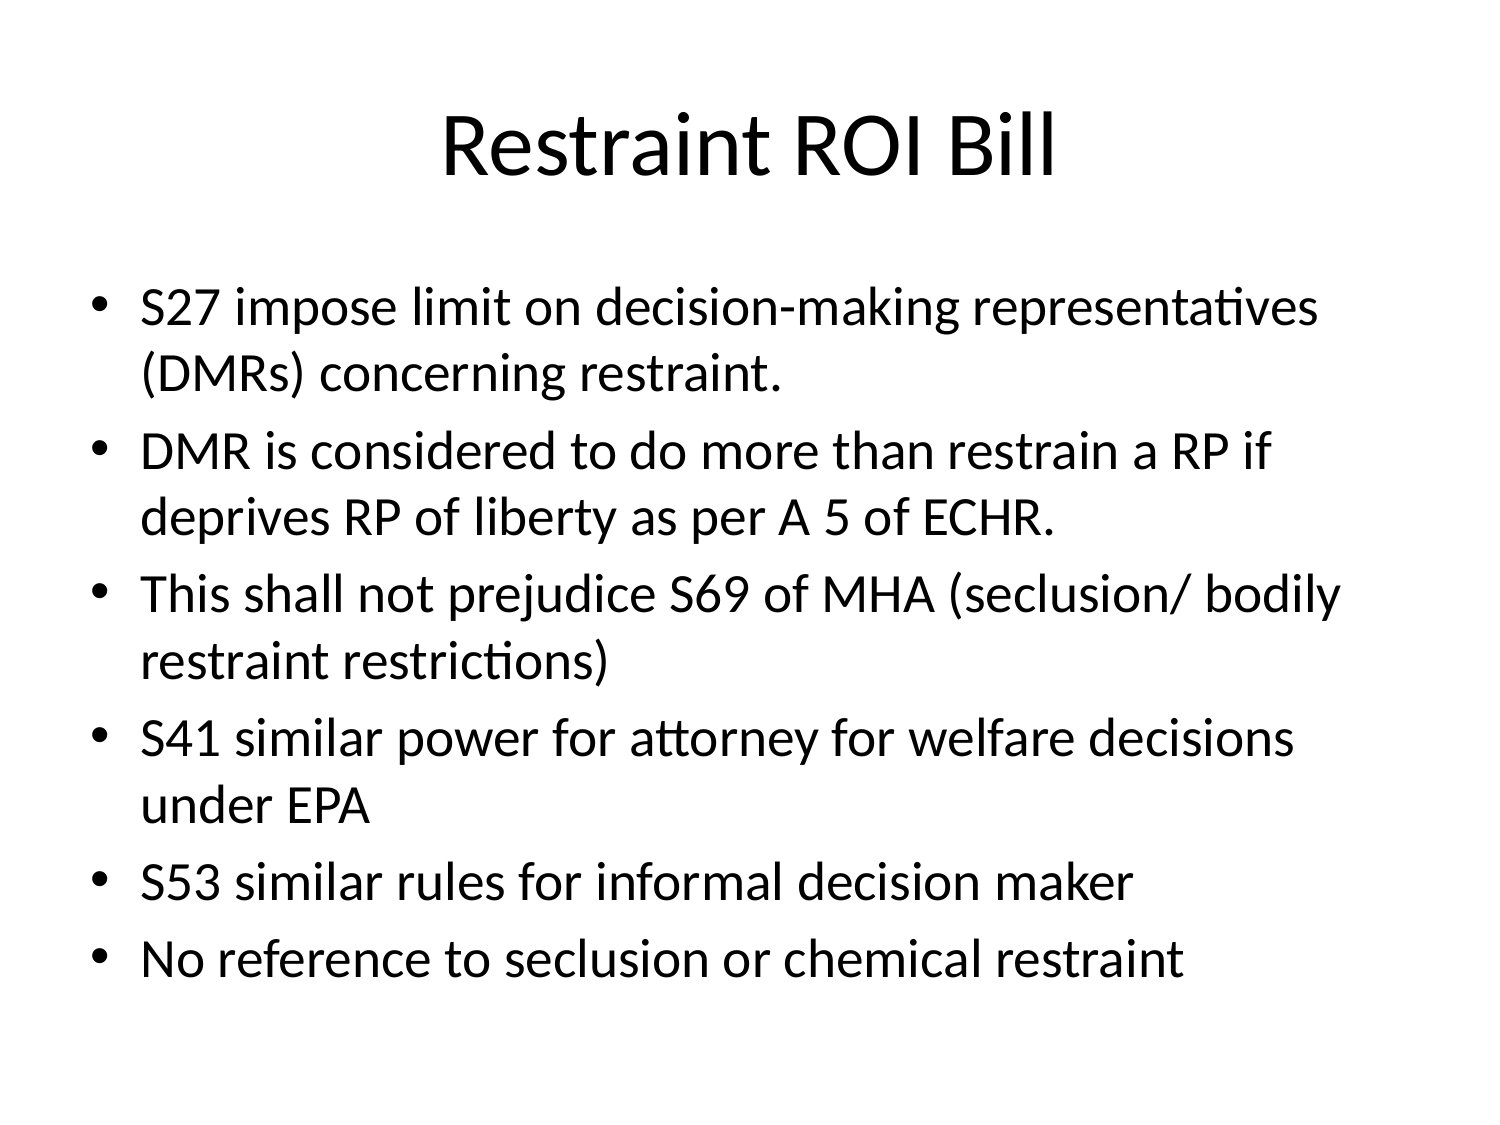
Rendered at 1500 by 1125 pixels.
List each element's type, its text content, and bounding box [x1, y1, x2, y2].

title Restraint ROI Bill [75, 45, 1425, 233]
list S27 impose limit on decision-making representatives (DMRs) concerning restraint. DMR is considered to do more than restrain a RP if deprives RP of liberty as per A 5 of ECHR. This shall not prejudice S69 of MHA (seclusion/ bodily restraint restrictions) S41 similar power for attorney for welfare decisions under EPA S53 similar rules for informal decision maker No reference to seclusion or chemical restraint [75, 262, 1425, 1005]
